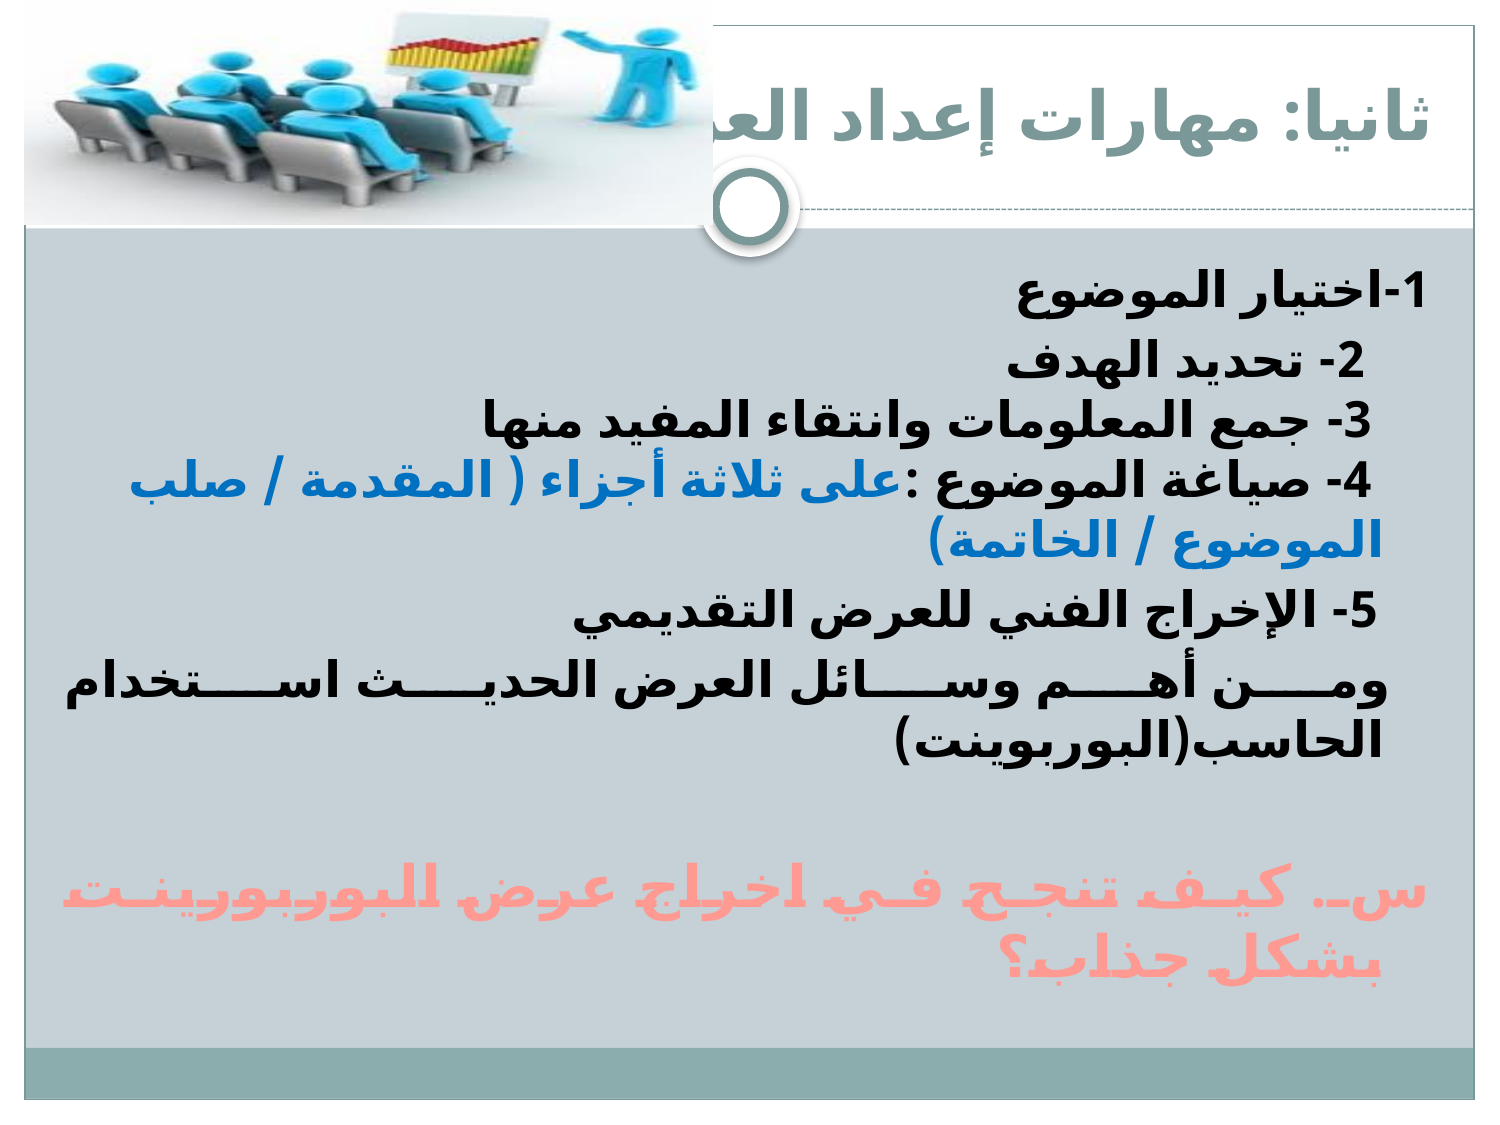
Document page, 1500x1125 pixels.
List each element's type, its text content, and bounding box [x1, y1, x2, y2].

picture [24, 0, 713, 226]
title ثانيا: مهارات إعداد العروض [718, 37, 1450, 162]
list 1-اختيار الموضوع 2- تحديد الهدف 3- جمع المعلومات وانتقاء المفيد منها 4- صياغة الموضوع :على ثلاثة أجزاء ( المقدمة / صلب الموضوع / الخاتمة) 5- الإخراج الفني للعرض التقديمي ومن أهم وسائل العرض الحديث استخدام الحاسب(البوربوينت) س. كيف تنجح في اخراج عرض البوربورينت بشكل جذاب؟ [49, 250, 1445, 1001]
